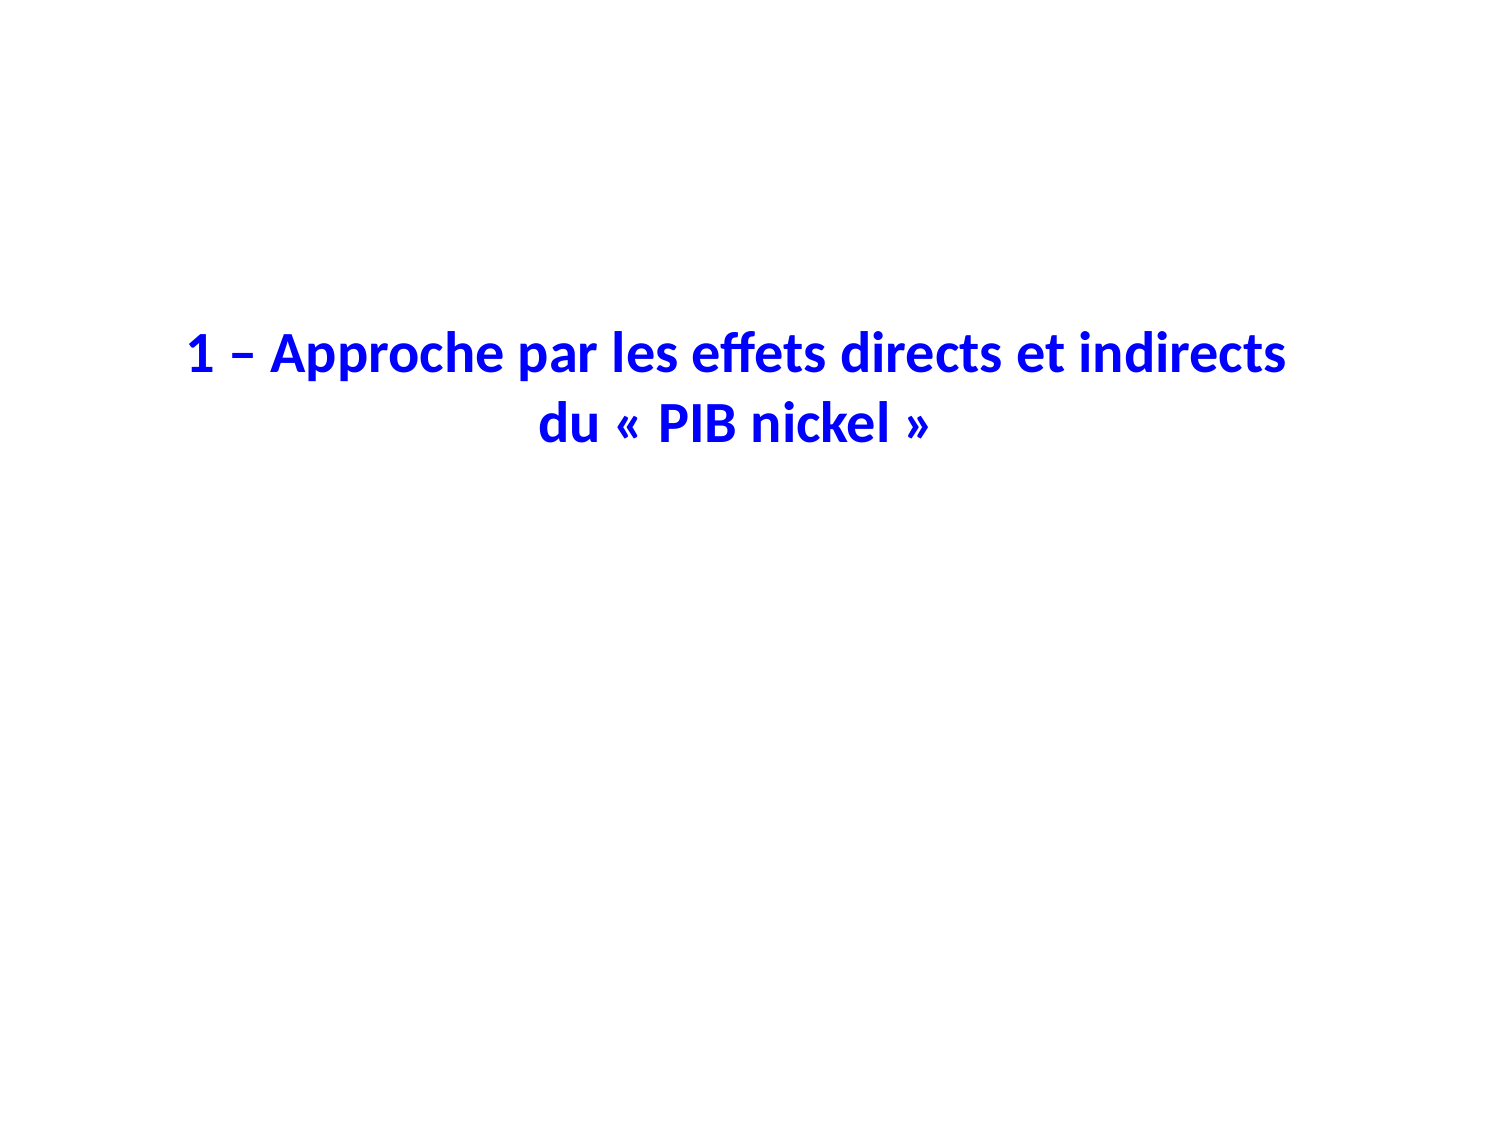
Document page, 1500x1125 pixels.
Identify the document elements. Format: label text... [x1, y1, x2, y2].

text_box 1 – Approche par les effets directs et indirects du « PIB nickel » [149, 306, 1324, 462]
